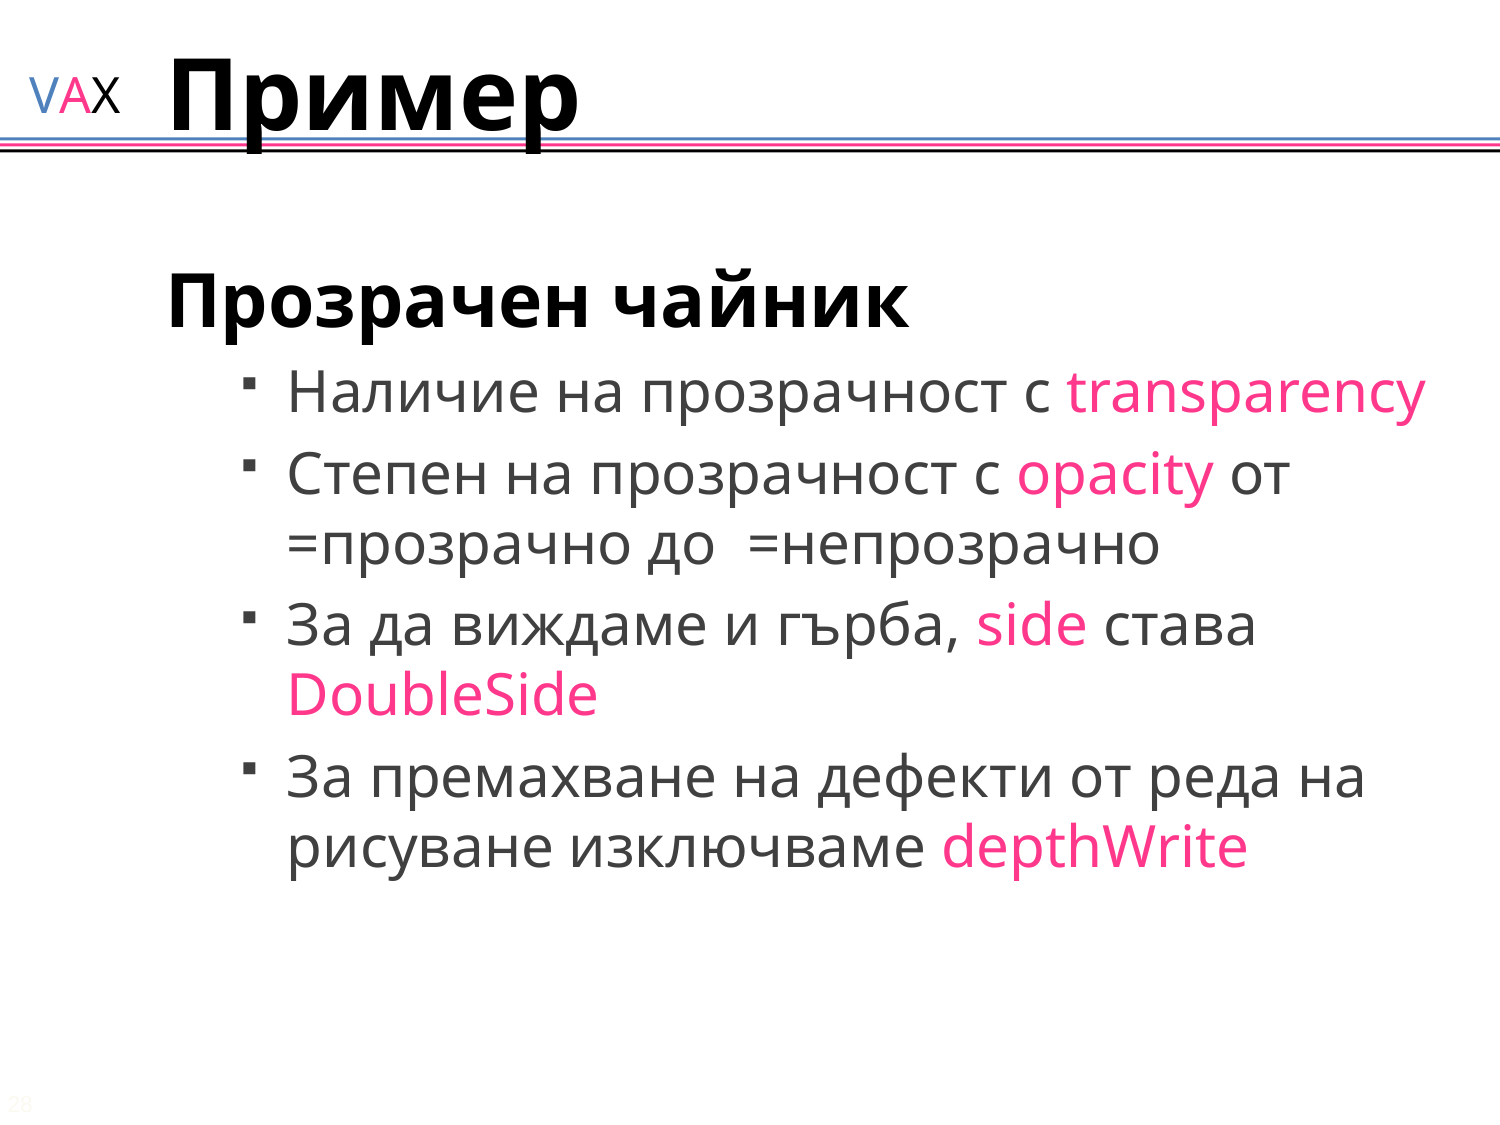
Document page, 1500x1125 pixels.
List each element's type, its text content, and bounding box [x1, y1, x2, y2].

title Пример [0, 37, 1500, 144]
